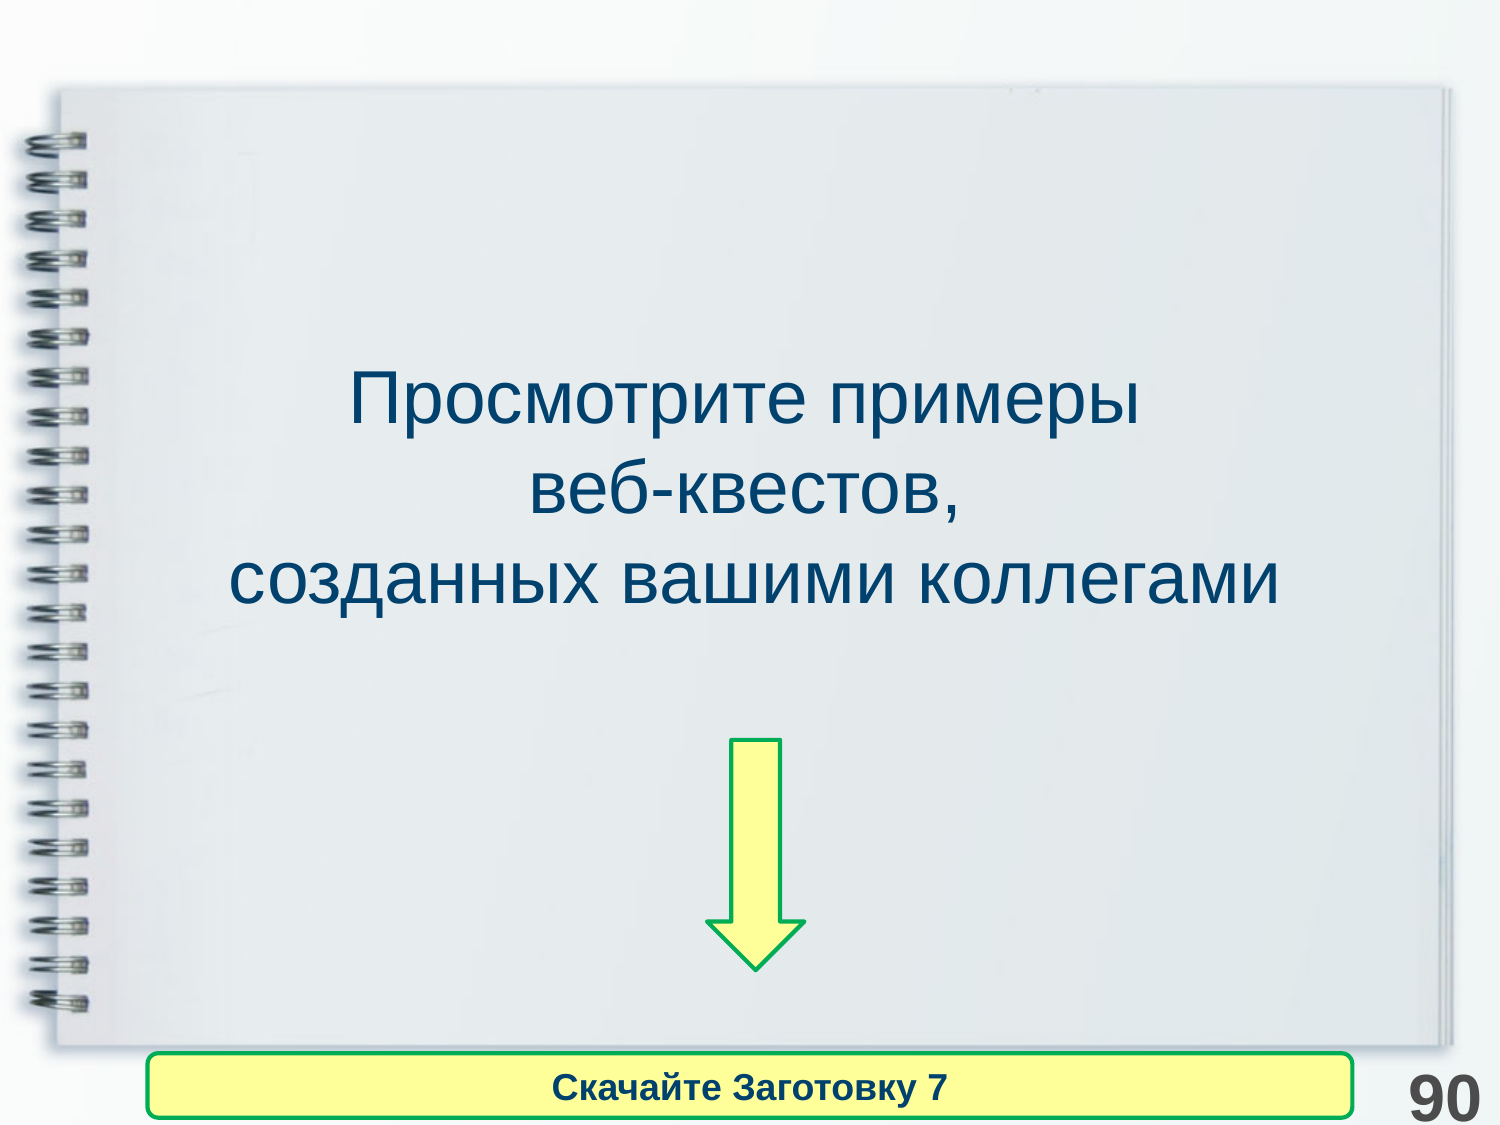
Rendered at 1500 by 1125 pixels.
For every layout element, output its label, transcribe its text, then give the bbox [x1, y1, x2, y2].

picture [0, 0, 1500, 1125]
slide_number 90 [1147, 1046, 1498, 1125]
text_box Скачайте Заготовку 7 [145, 1051, 1355, 1120]
text_box [705, 737, 807, 973]
title Просмотрите примеры веб-квестов, созданных вашими коллегами [118, 261, 1394, 716]
